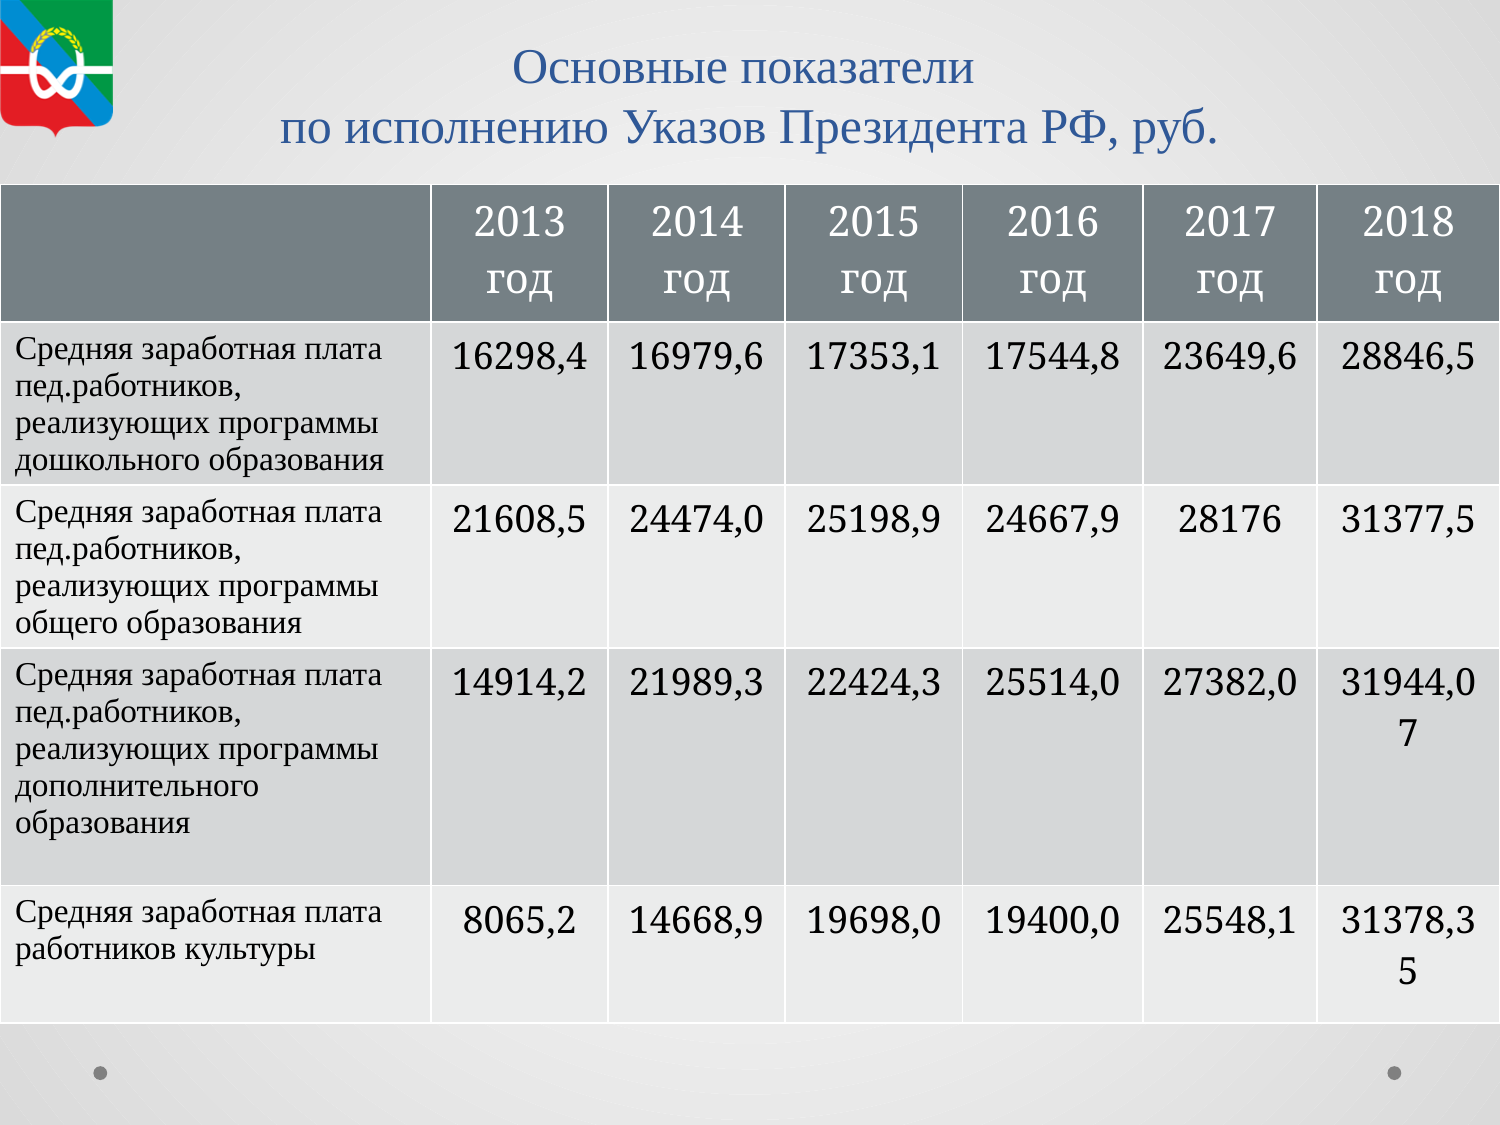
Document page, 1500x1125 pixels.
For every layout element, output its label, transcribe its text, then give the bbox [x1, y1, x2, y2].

table_cell 21989,3 [609, 649, 784, 885]
table_cell 24667,9 [963, 486, 1142, 647]
table_cell 27382,0 [1144, 649, 1316, 885]
table_header [1, 185, 430, 321]
title Основные показатели по исполнению Указов Президента РФ, руб. [112, 0, 1388, 161]
table_cell Средняя заработная плата пед.работников, реализующих программы дополнительного образования [1, 649, 430, 885]
table_cell 22424,3 [786, 649, 962, 885]
table_cell 19400,0 [963, 886, 1142, 1022]
table_cell 25514,0 [963, 649, 1142, 885]
table_cell 14668,9 [609, 886, 784, 1022]
table_cell 31944,07 [1318, 649, 1499, 885]
table_cell 25198,9 [786, 486, 962, 647]
table_header 2013 год [432, 185, 607, 321]
table_cell 23649,6 [1144, 323, 1316, 484]
picture [0, 0, 113, 138]
table_cell 21608,5 [432, 486, 607, 647]
table_cell 25548,1 [1144, 886, 1316, 1022]
table_cell Средняя заработная плата работников культуры [1, 886, 430, 1022]
table_cell 17353,1 [786, 323, 962, 484]
table_cell 24474,0 [609, 486, 784, 647]
table_cell 31377,5 [1318, 486, 1499, 647]
table_cell Средняя заработная плата пед.работников, реализующих программы дошкольного образования [1, 323, 430, 484]
table_cell 16979,6 [609, 323, 784, 484]
table_cell 17544,8 [963, 323, 1142, 484]
table_cell Средняя заработная плата пед.работников, реализующих программы общего образования [1, 486, 430, 647]
table_header 2016 год [963, 185, 1142, 321]
table_cell 14914,2 [432, 649, 607, 885]
table_cell 19698,0 [786, 886, 962, 1022]
table_cell 31378,35 [1318, 886, 1499, 1022]
table_cell 28176 [1144, 486, 1316, 647]
table_cell 8065,2 [432, 886, 607, 1022]
table_header 2015 год [786, 185, 962, 321]
table_cell 28846,5 [1318, 323, 1499, 484]
table_header 2017 год [1144, 185, 1316, 321]
table_header 2014 год [609, 185, 784, 321]
table_cell 16298,4 [432, 323, 607, 484]
table_header 2018 год [1318, 185, 1499, 321]
